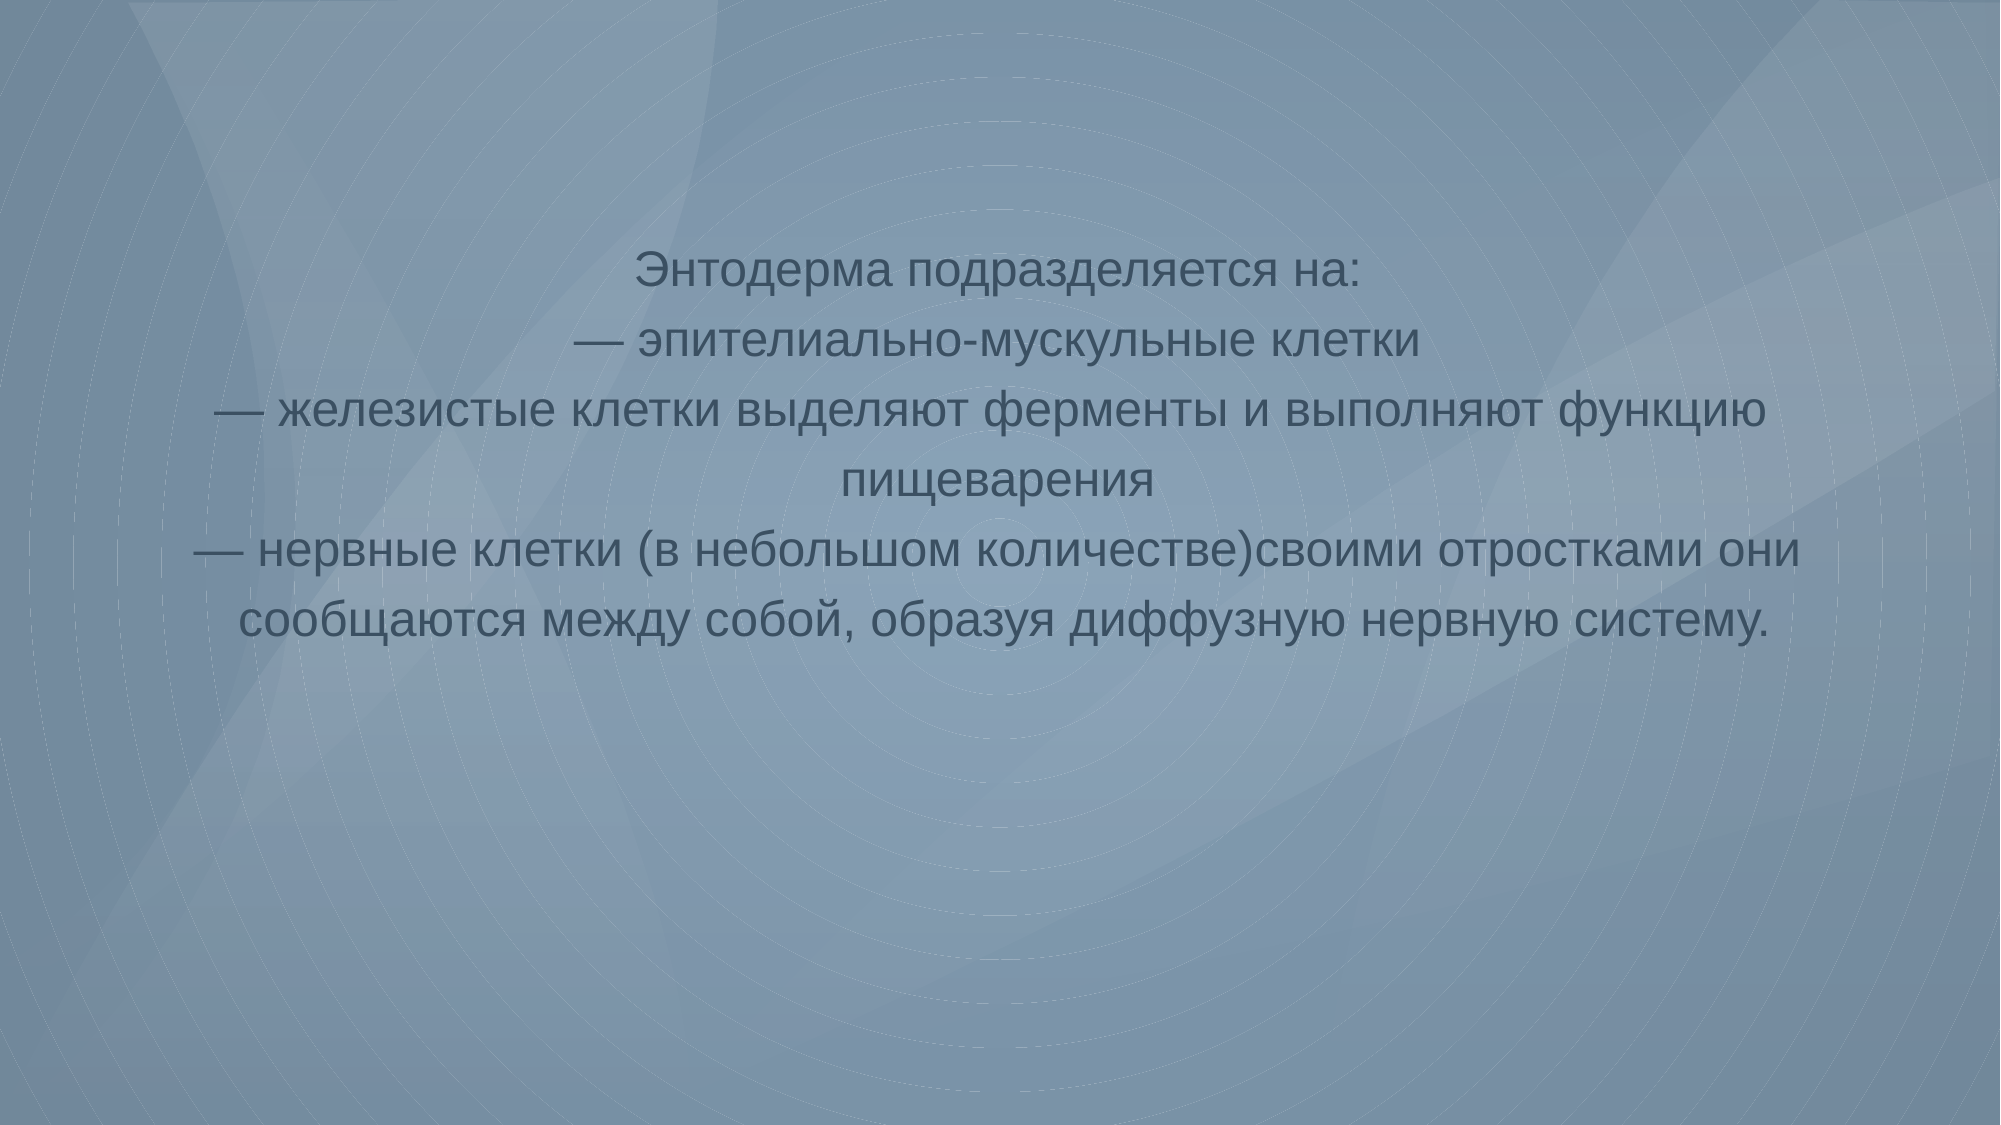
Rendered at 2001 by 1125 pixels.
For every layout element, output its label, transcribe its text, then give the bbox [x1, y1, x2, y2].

list Энтодерма подразделяется на: — эпителиально-мускульные клетки — железистые клетки выделяют ферменты и выполняют функцию пищеварения — нервные клетки (в небольшом количестве)cвоими отростками они сообщаются между собой, образуя диффузную нервную систему. [70, 89, 1925, 1029]
